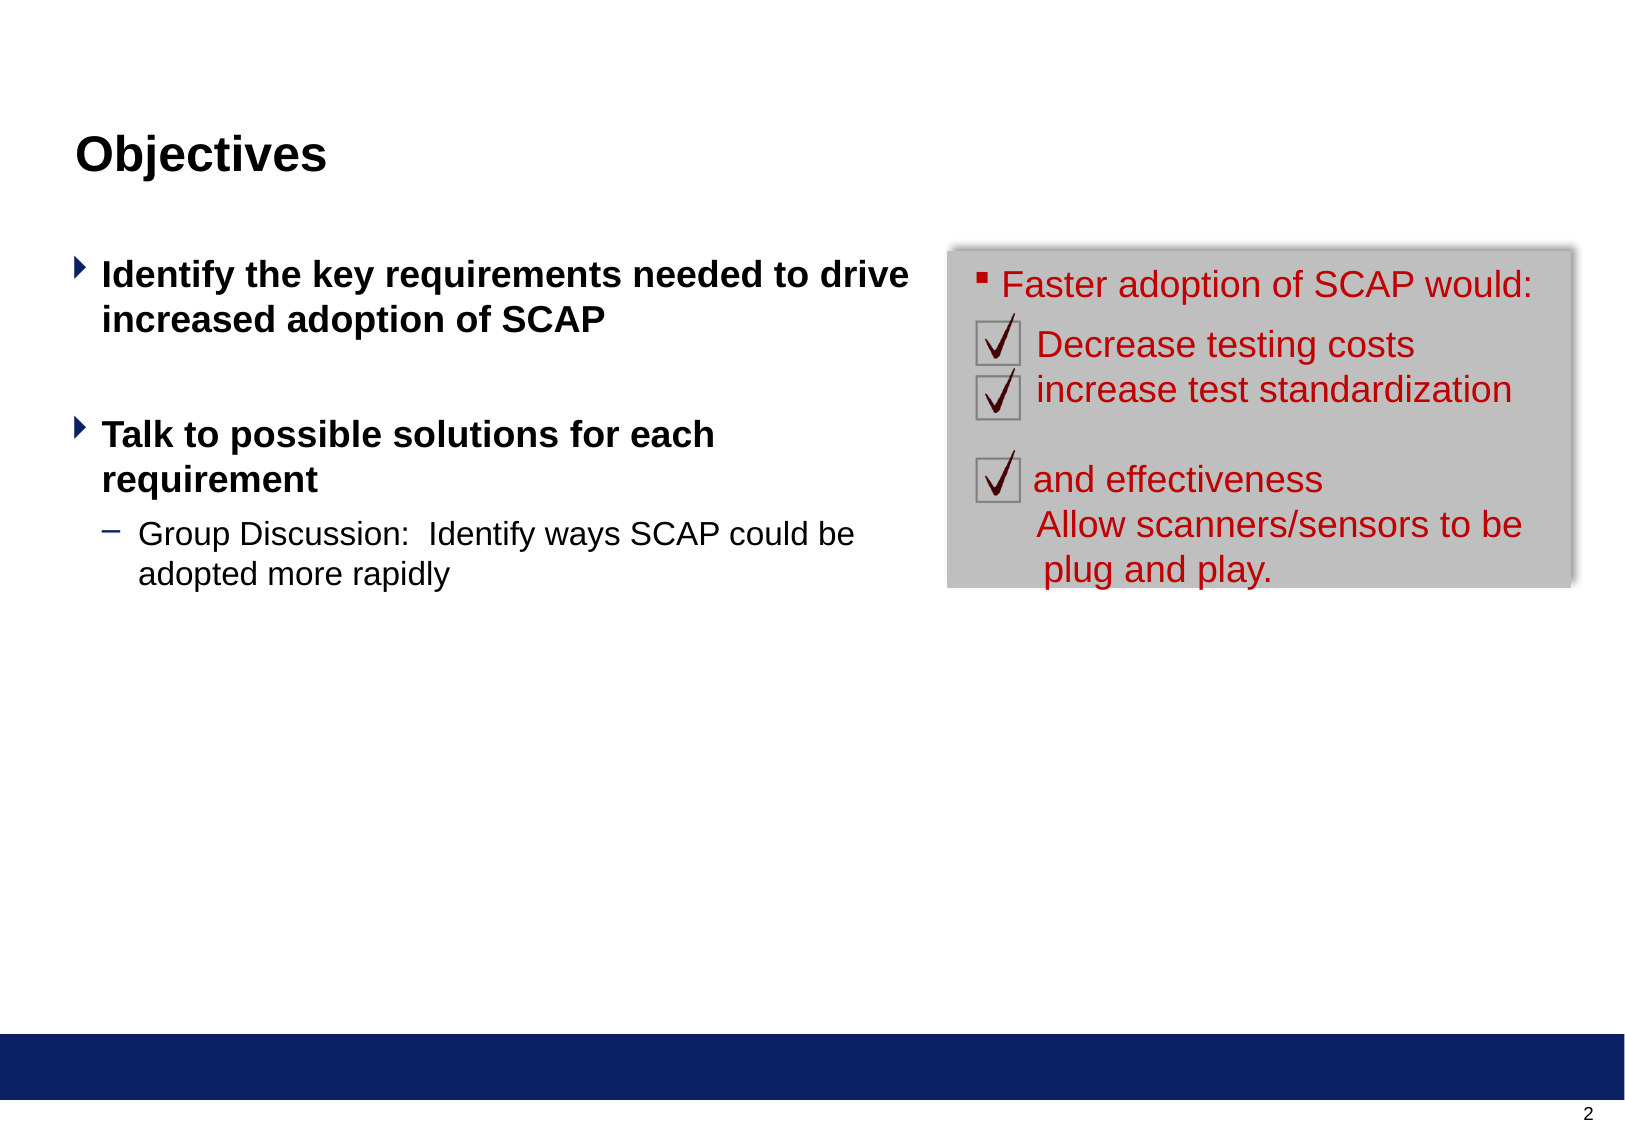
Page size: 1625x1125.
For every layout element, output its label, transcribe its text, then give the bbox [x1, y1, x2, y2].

picture [966, 311, 1030, 430]
list Identify the key requirements needed to drive increased adoption of SCAP Talk to possible solutions for each requirement Group Discussion: Identify ways SCAP could be adopted more rapidly [62, 249, 914, 938]
picture [0, 1034, 1625, 1100]
title Objectives [74, 44, 1550, 183]
picture [966, 448, 1030, 512]
text_box Faster adoption of SCAP would: Decrease testing costs increase test standardization and effectiveness Allow scanners/sensors to be plug and play. [947, 252, 1570, 588]
